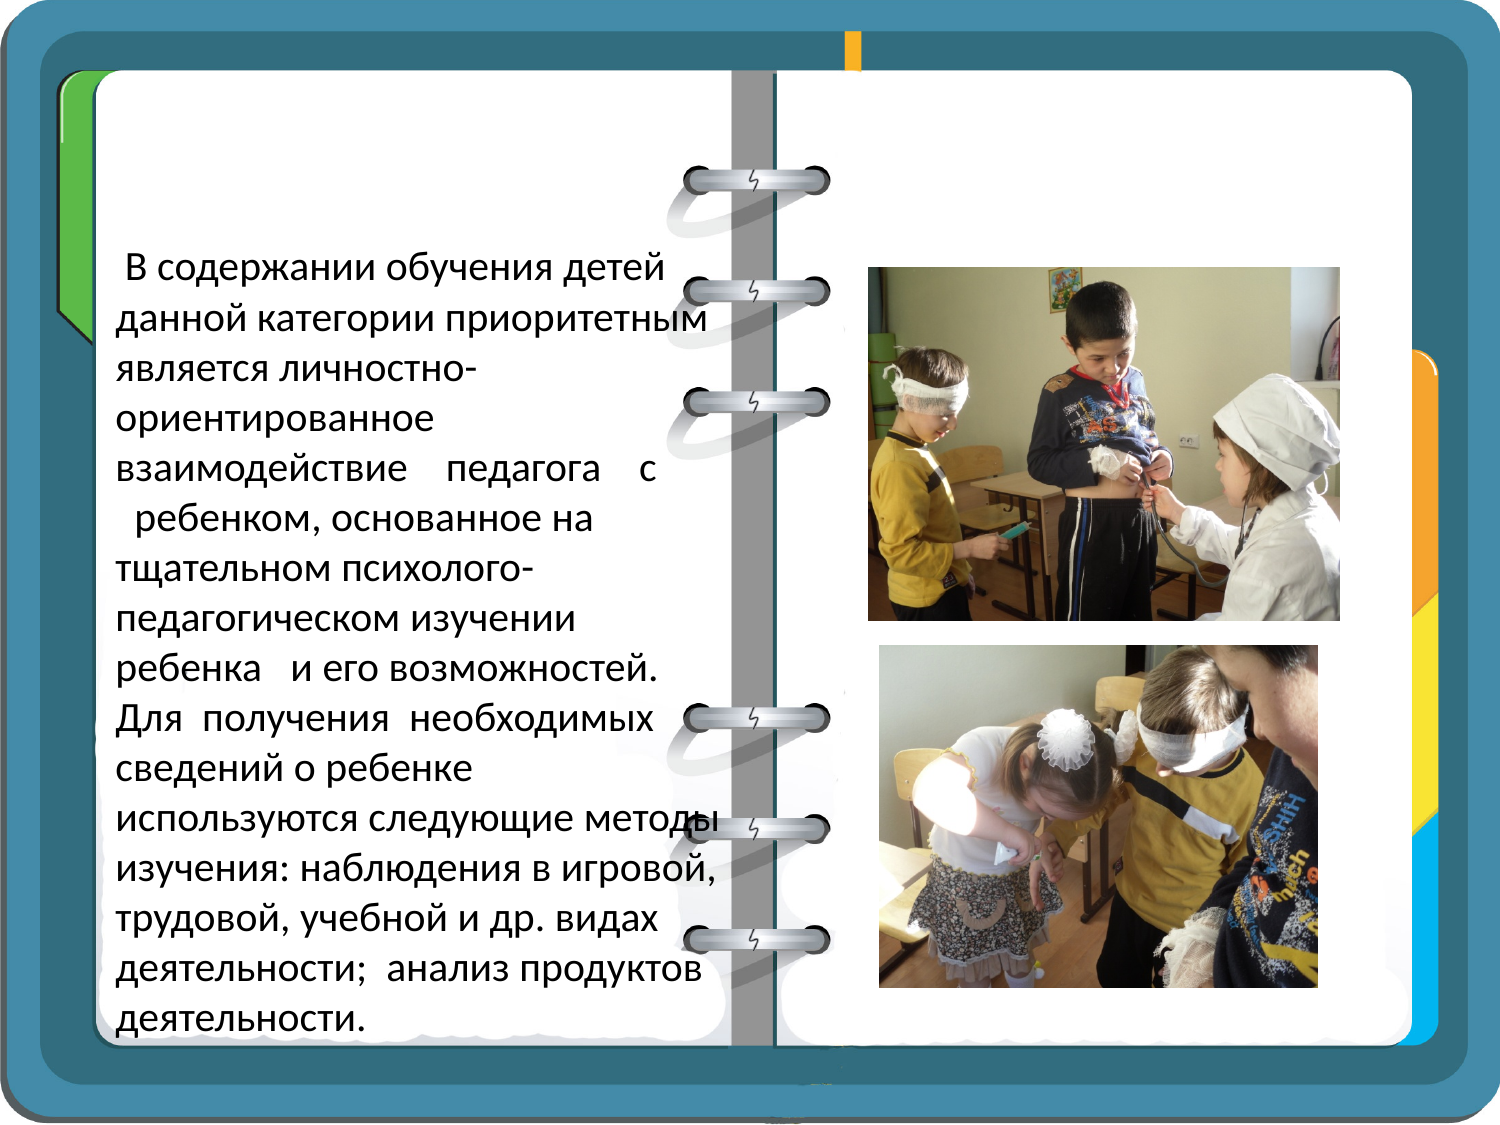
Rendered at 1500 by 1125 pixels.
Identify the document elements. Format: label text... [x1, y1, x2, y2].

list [867, 266, 1341, 622]
list В содержании обучения детей данной категории приоритетным является личностно-ориентированное взаимодействие педагога с ребенком, основанное на тщательном психолого-педагогическом изучении ребенка и его возможностей. Для получения необходимых сведений о ребенке используются следующие методы изучения: наблюдения в игровой, трудовой, учебной и др. видах деятельности; анализ продуктов деятельности. [100, 231, 738, 1005]
picture [0, 0, 1500, 1125]
